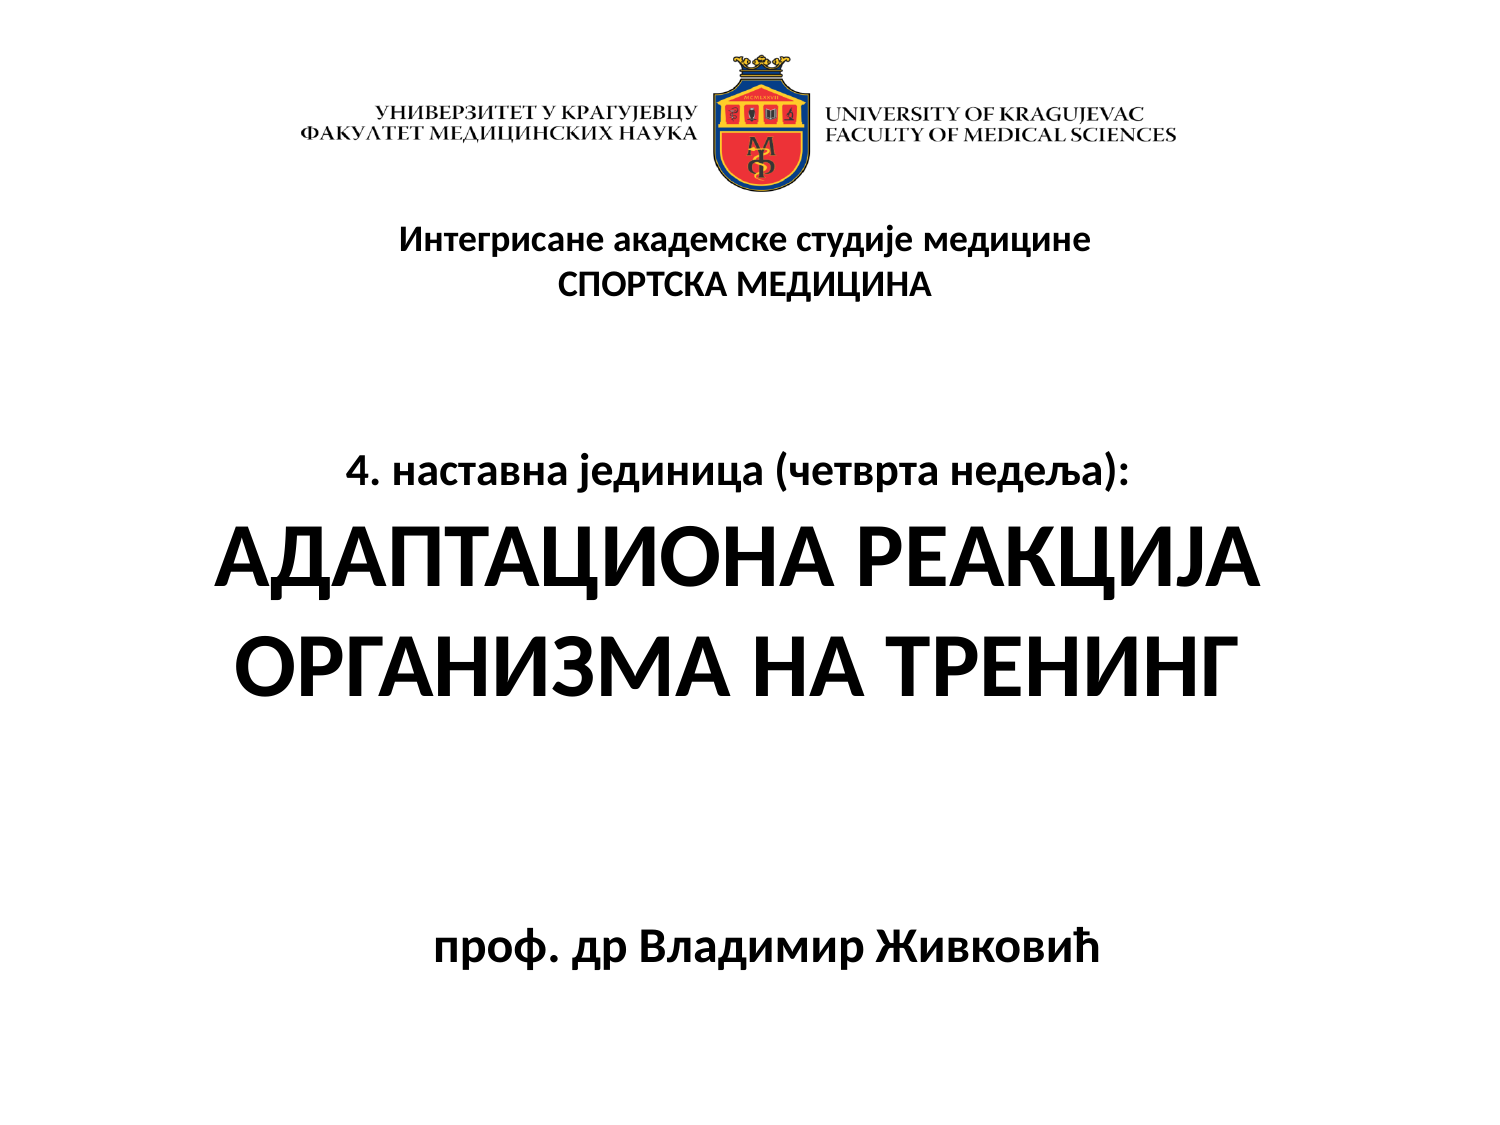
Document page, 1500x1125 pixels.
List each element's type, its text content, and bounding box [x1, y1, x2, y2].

text_box Интегрисане академске студије медицине СПОРТСКА МЕДИЦИНА [384, 206, 1107, 312]
subtitle проф. др Владимир Живковић [395, 904, 1139, 1075]
text_box 4. наставна јединица (четврта недеља): АДАПТАЦИОНА РЕАКЦИЈА ОРГАНИЗМА НА ТРЕНИНГ [194, 432, 1282, 723]
picture [300, 54, 1176, 193]
